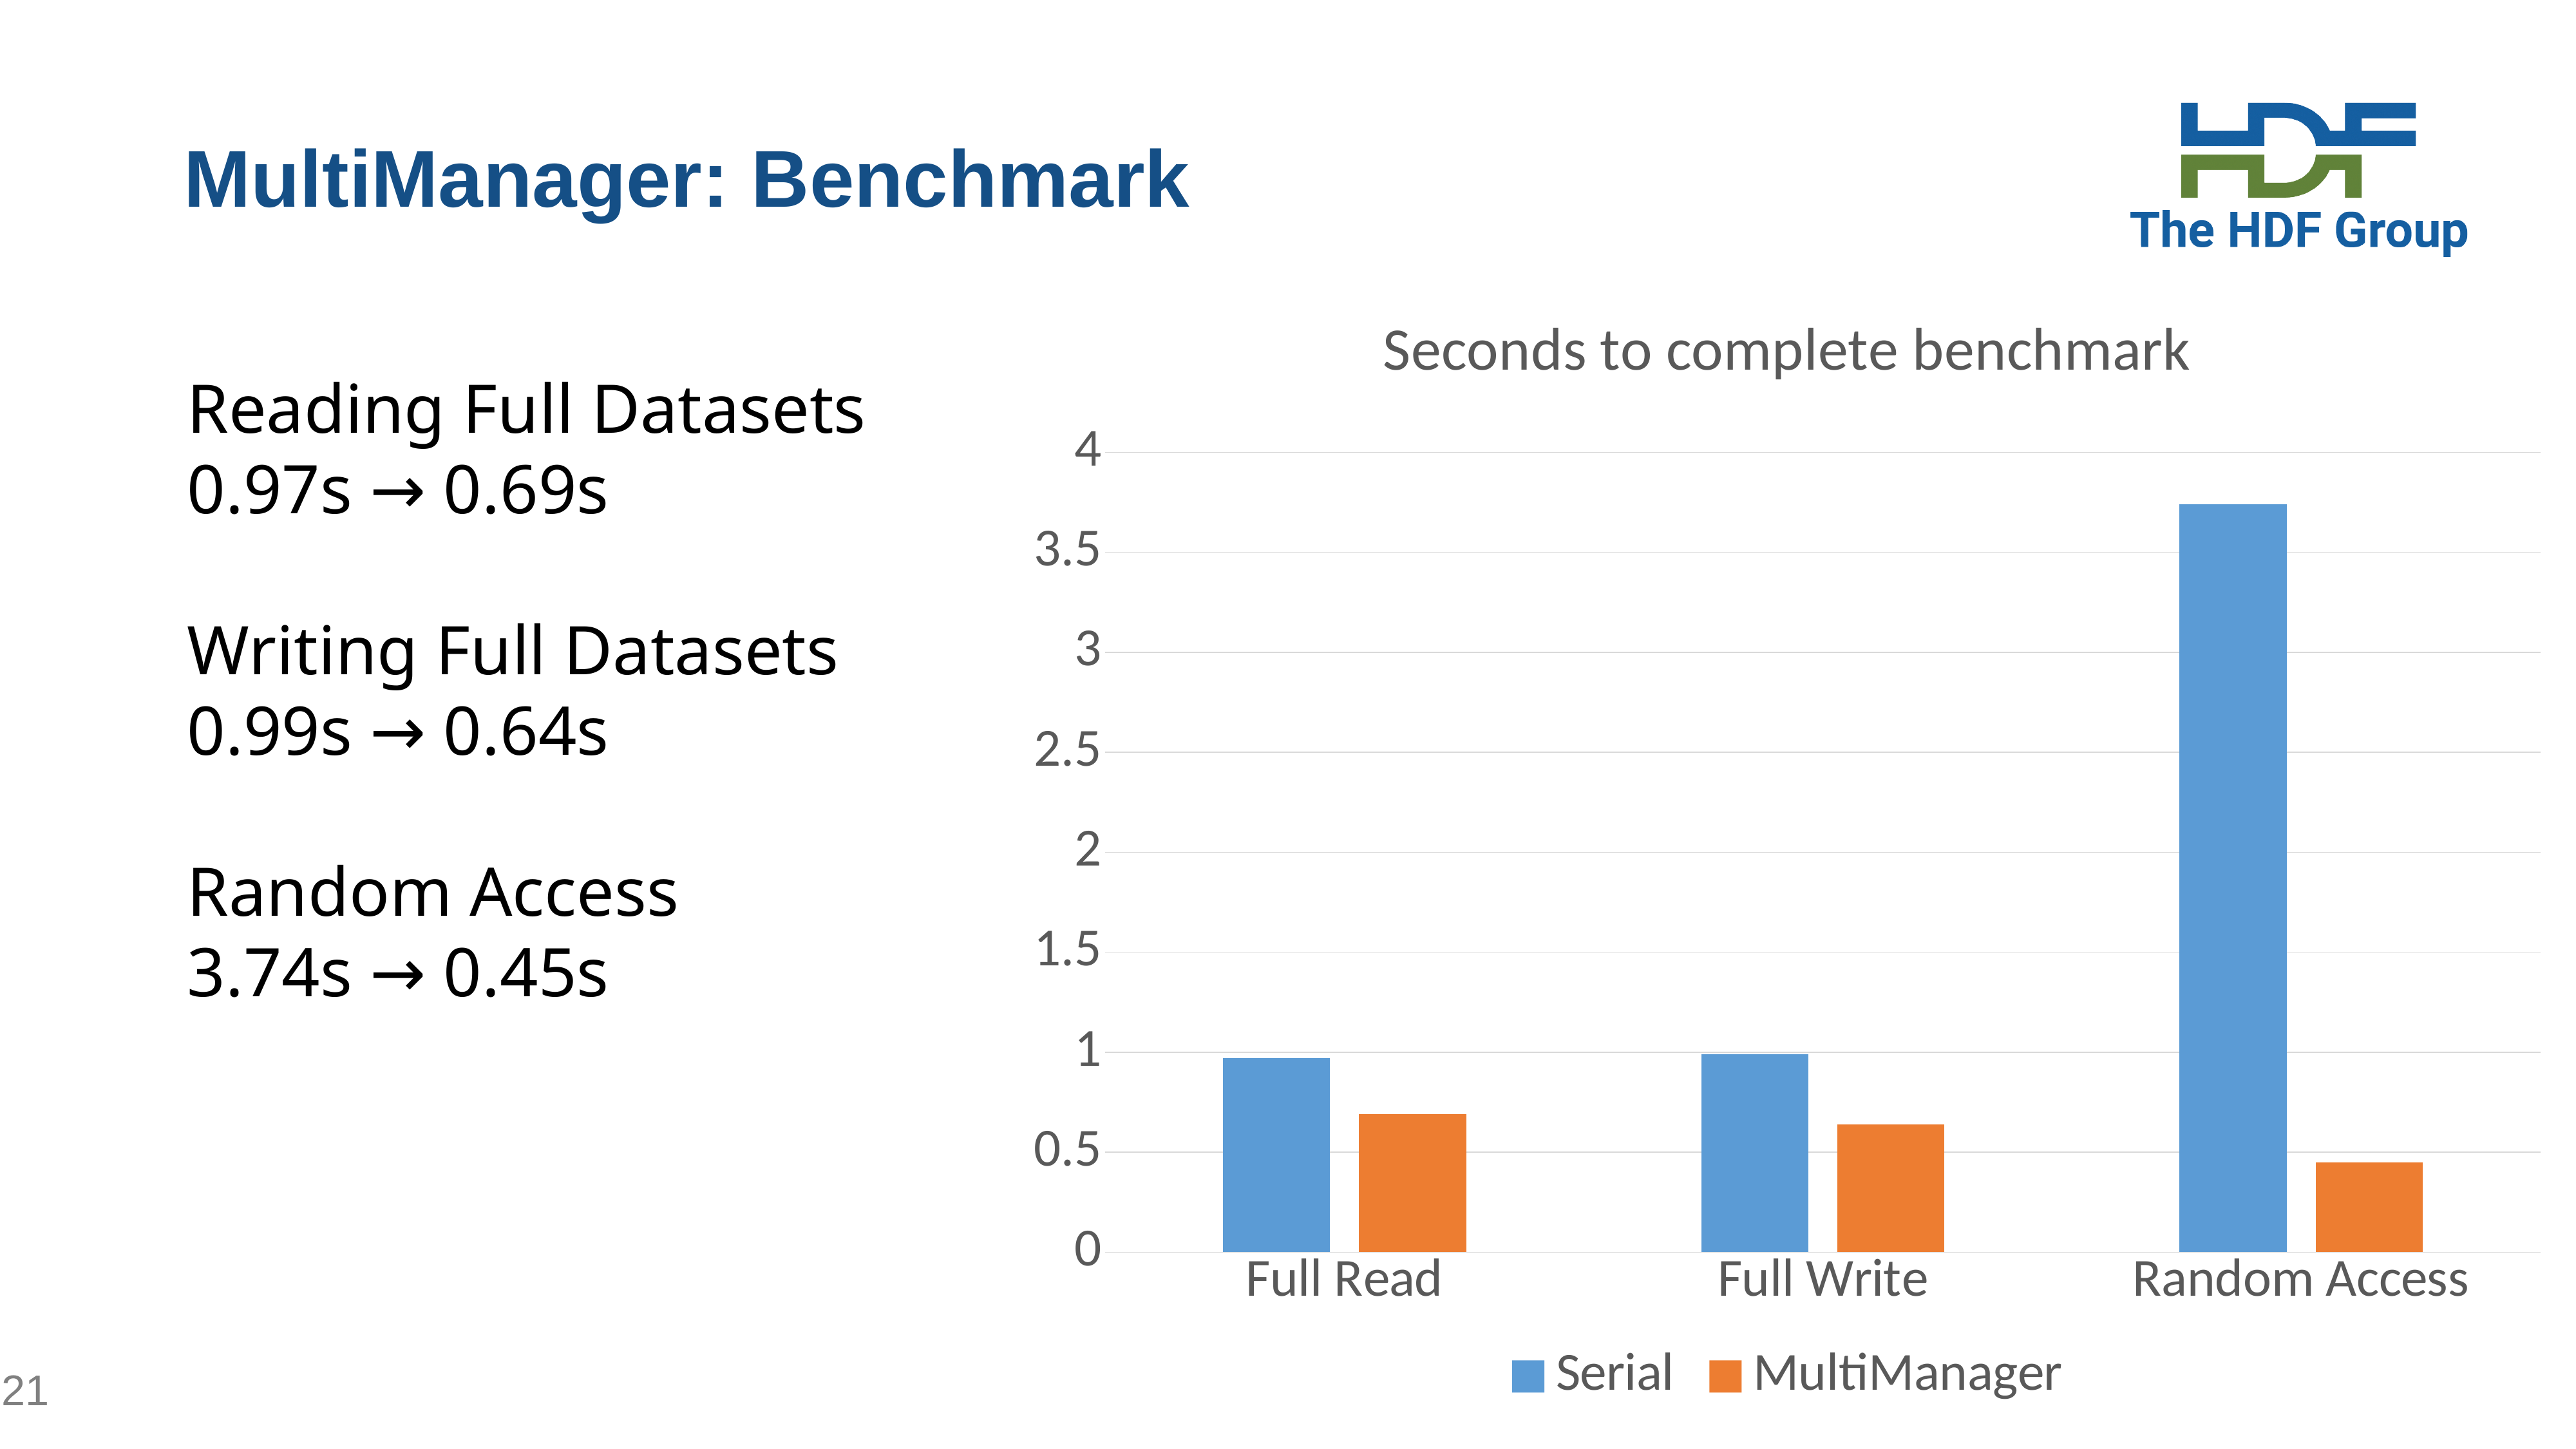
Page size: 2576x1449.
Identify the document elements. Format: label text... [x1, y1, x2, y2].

chart [1002, 278, 2572, 1414]
picture [2112, 98, 2485, 263]
title MultiManager: Benchmark [178, 142, 1980, 220]
text_box Reading Full Datasets 0.97s → 0.69s Writing Full Datasets 0.99s → 0.64s Random Access 3.74s → 0.45s [177, 361, 967, 1015]
